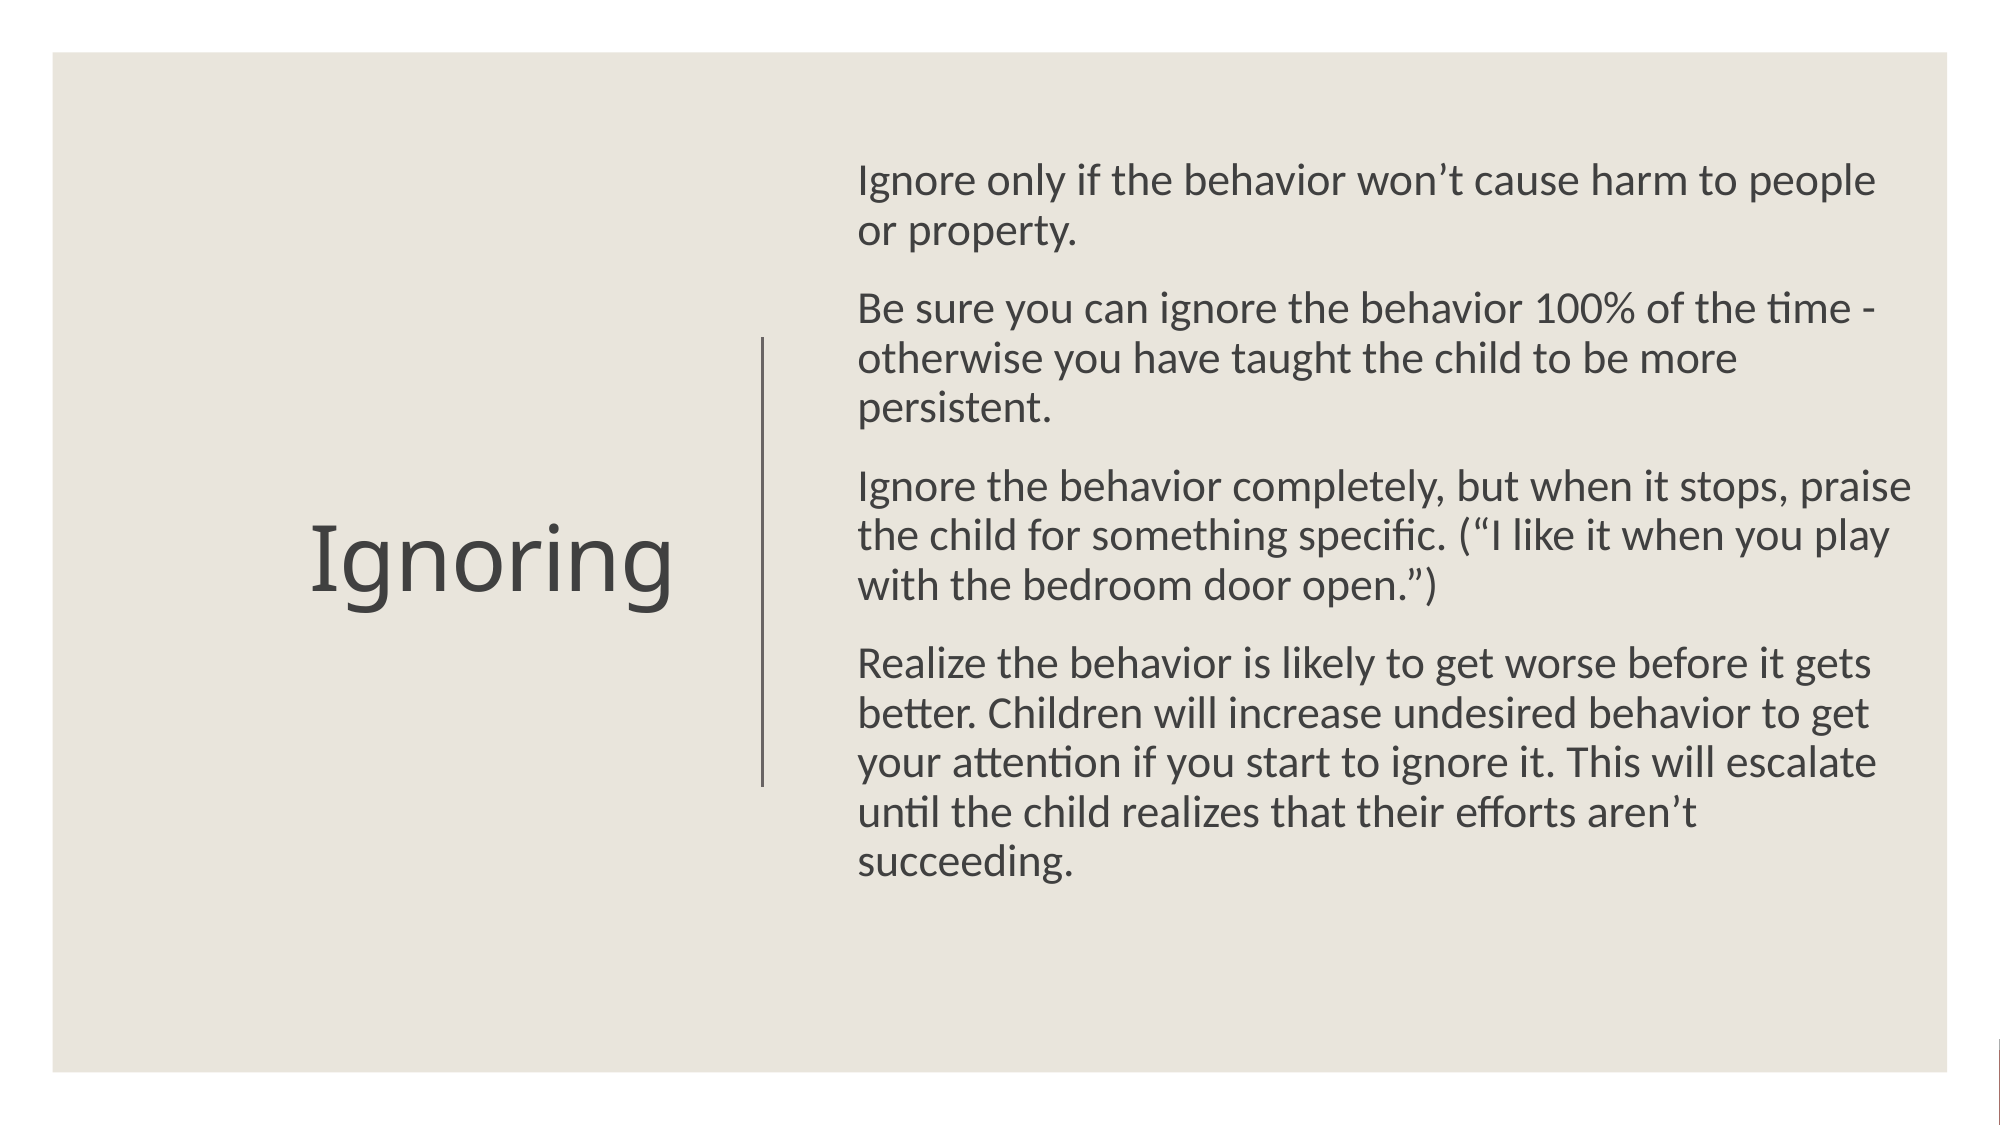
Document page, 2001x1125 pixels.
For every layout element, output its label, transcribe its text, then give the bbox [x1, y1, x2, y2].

list Ignore only if the behavior won’t cause harm to people or property. Be sure you can ignore the behavior 100% of the time - otherwise you have taught the child to be more persistent. Ignore the behavior completely, but when it stops, praise the child for something specific. (“I like it when you play with the bedroom door open.”) Realize the behavior is likely to get worse before it gets better. Children will increase undesired behavior to get your attention if you start to ignore it. This will escalate until the child realizes that their efforts aren’t succeeding. [842, 87, 1925, 1025]
text_box [51, 51, 1948, 1074]
text_box [0, 0, 2000, 1125]
title Ignoring [158, 158, 693, 969]
